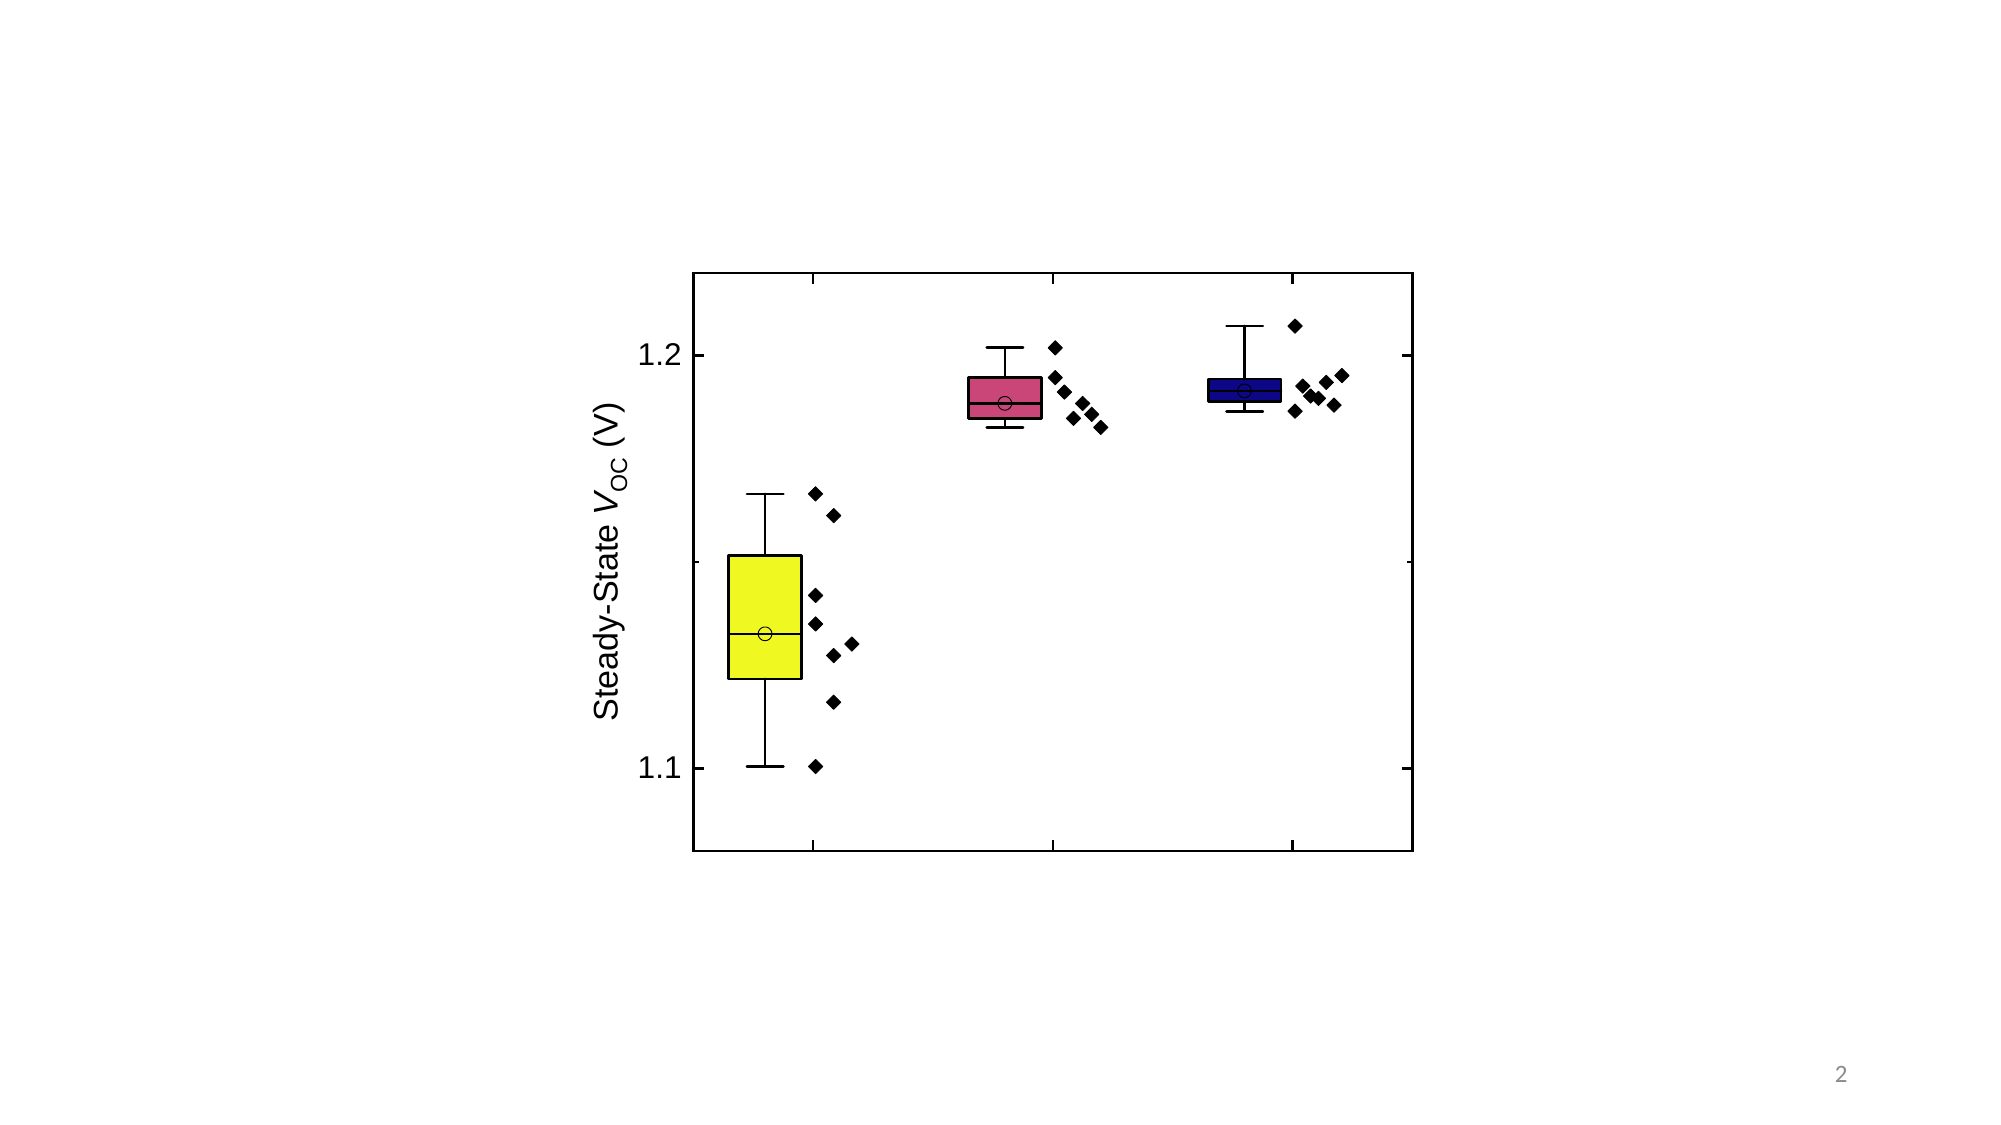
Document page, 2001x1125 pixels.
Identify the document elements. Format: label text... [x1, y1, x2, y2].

slide_number 2 [1412, 1042, 1863, 1103]
picture [577, 239, 1423, 886]
